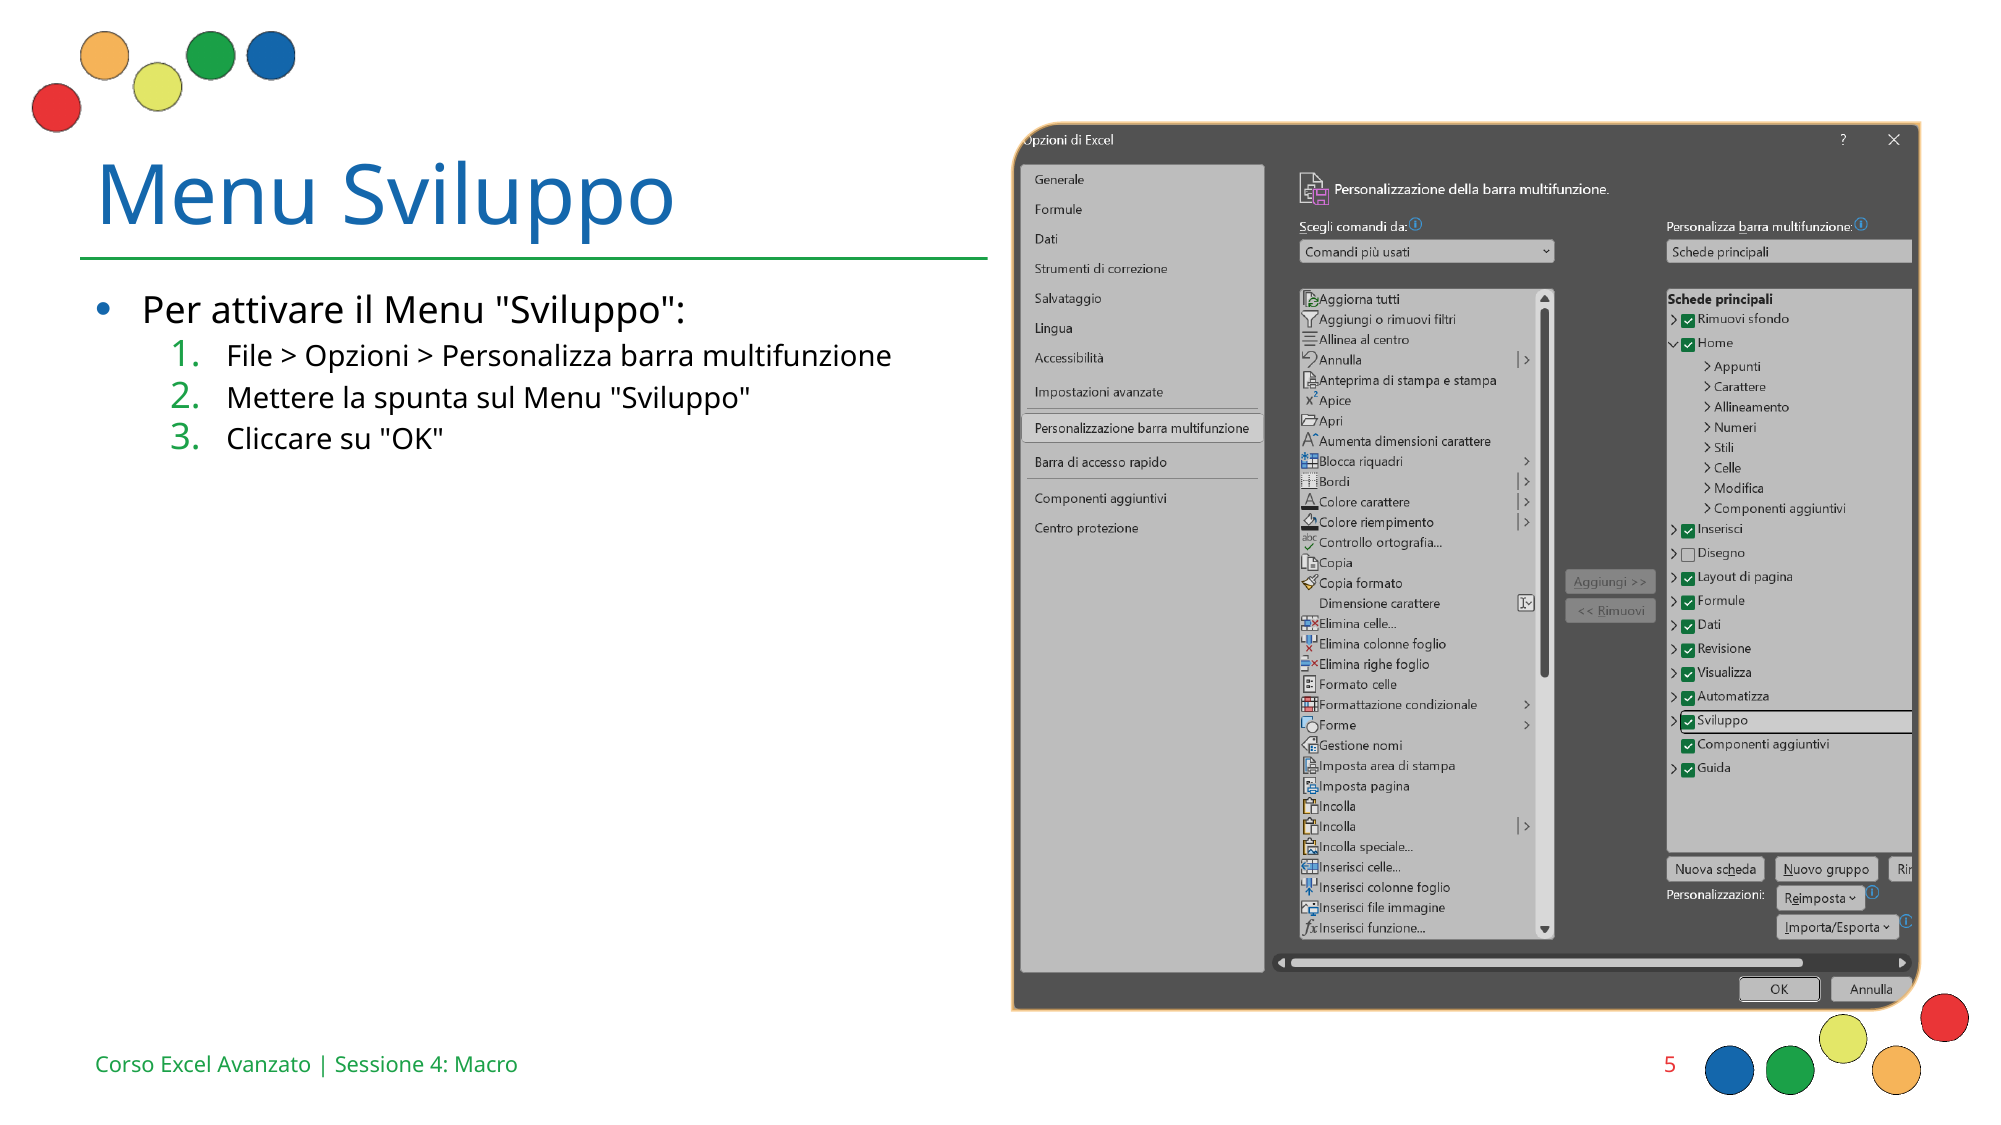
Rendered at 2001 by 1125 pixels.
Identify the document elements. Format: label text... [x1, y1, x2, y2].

footer Corso Excel Avanzato | Sessione 4: Macro [80, 1035, 1571, 1096]
slide_number 5 [1583, 1035, 1692, 1096]
picture [1012, 122, 1971, 1096]
picture [29, 30, 295, 135]
list Per attivare il Menu "Sviluppo": File > Opzioni > Personalizza barra multifunzione Mettere la spunta sul Menu "Sviluppo" Cliccare su "OK" [80, 278, 988, 1011]
title Menu Sviluppo [80, 123, 988, 259]
